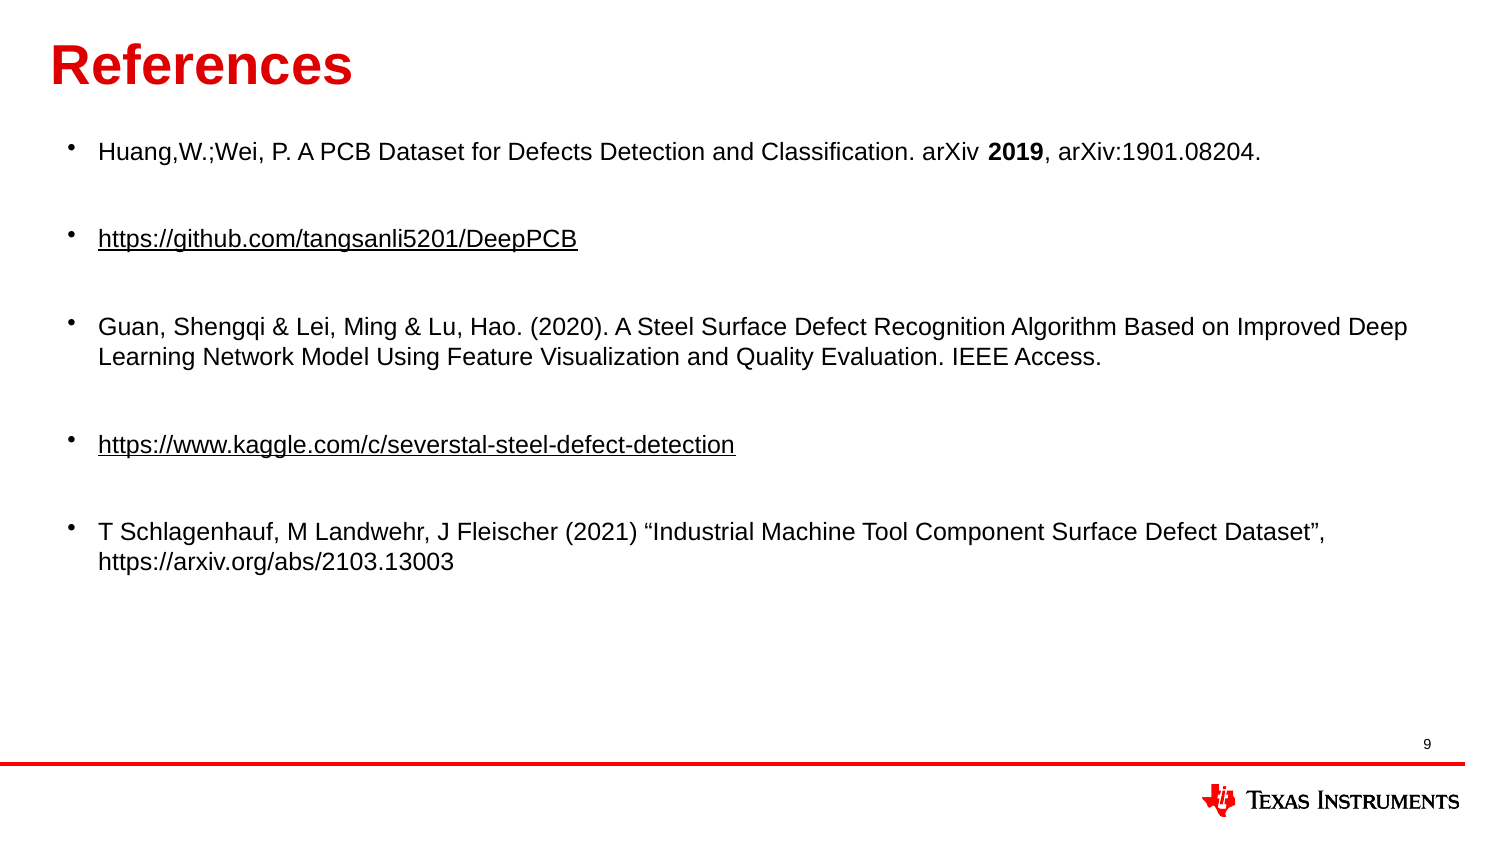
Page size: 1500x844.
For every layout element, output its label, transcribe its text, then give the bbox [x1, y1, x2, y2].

list Huang,W.;Wei, P. A PCB Dataset for Defects Detection and Classification. arXiv 2019, arXiv:1901.08204. https://github.com/tangsanli5201/DeepPCB Guan, Shengqi & Lei, Ming & Lu, Hao. (2020). A Steel Surface Defect Recognition Algorithm Based on Improved Deep Learning Network Model Using Feature Visualization and Quality Evaluation. IEEE Access. https://www.kaggle.com/c/severstal-steel-defect-detection T Schlagenhauf, M Landwehr, J Fleischer (2021) “Industrial Machine Tool Component Surface Defect Dataset”, https://arxiv.org/abs/2103.13003 [54, 128, 1444, 738]
title References [37, 17, 1426, 119]
picture [1202, 784, 1459, 817]
slide_number 9 [1093, 728, 1444, 755]
